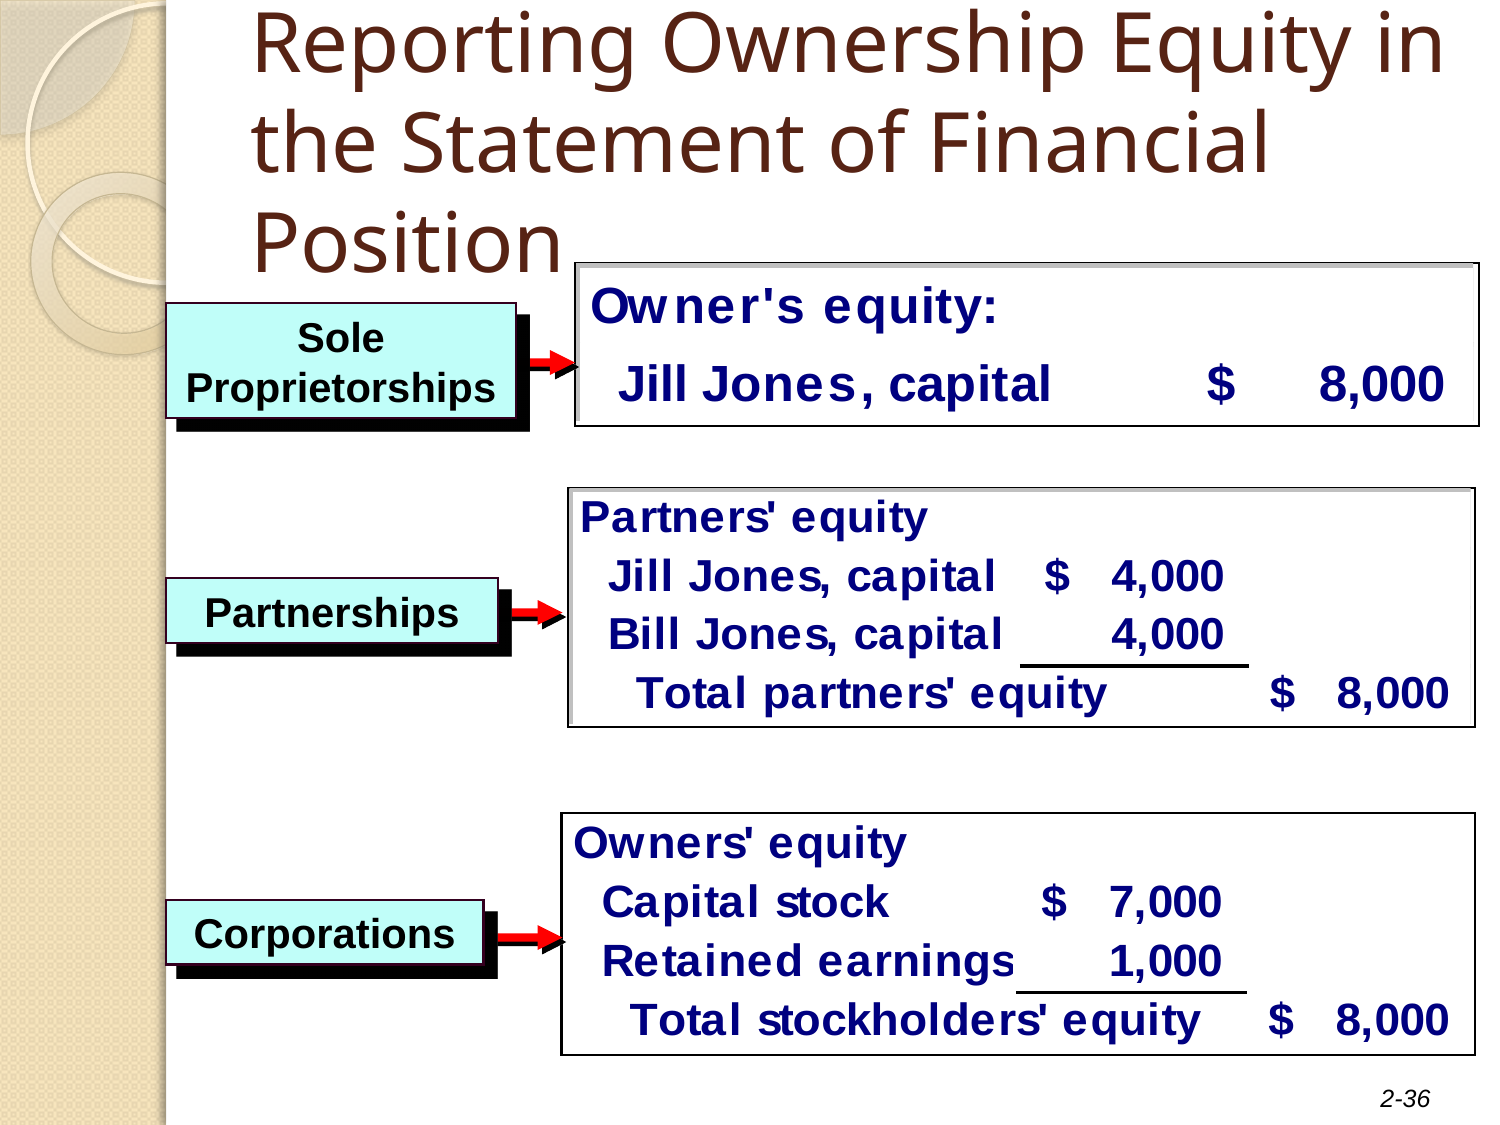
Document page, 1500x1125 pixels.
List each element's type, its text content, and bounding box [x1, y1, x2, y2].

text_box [165, 488, 1475, 727]
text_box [165, 813, 1475, 1054]
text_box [165, 263, 1478, 426]
title Reporting Ownership Equity in the Statement of Financial Position [235, 45, 1466, 233]
